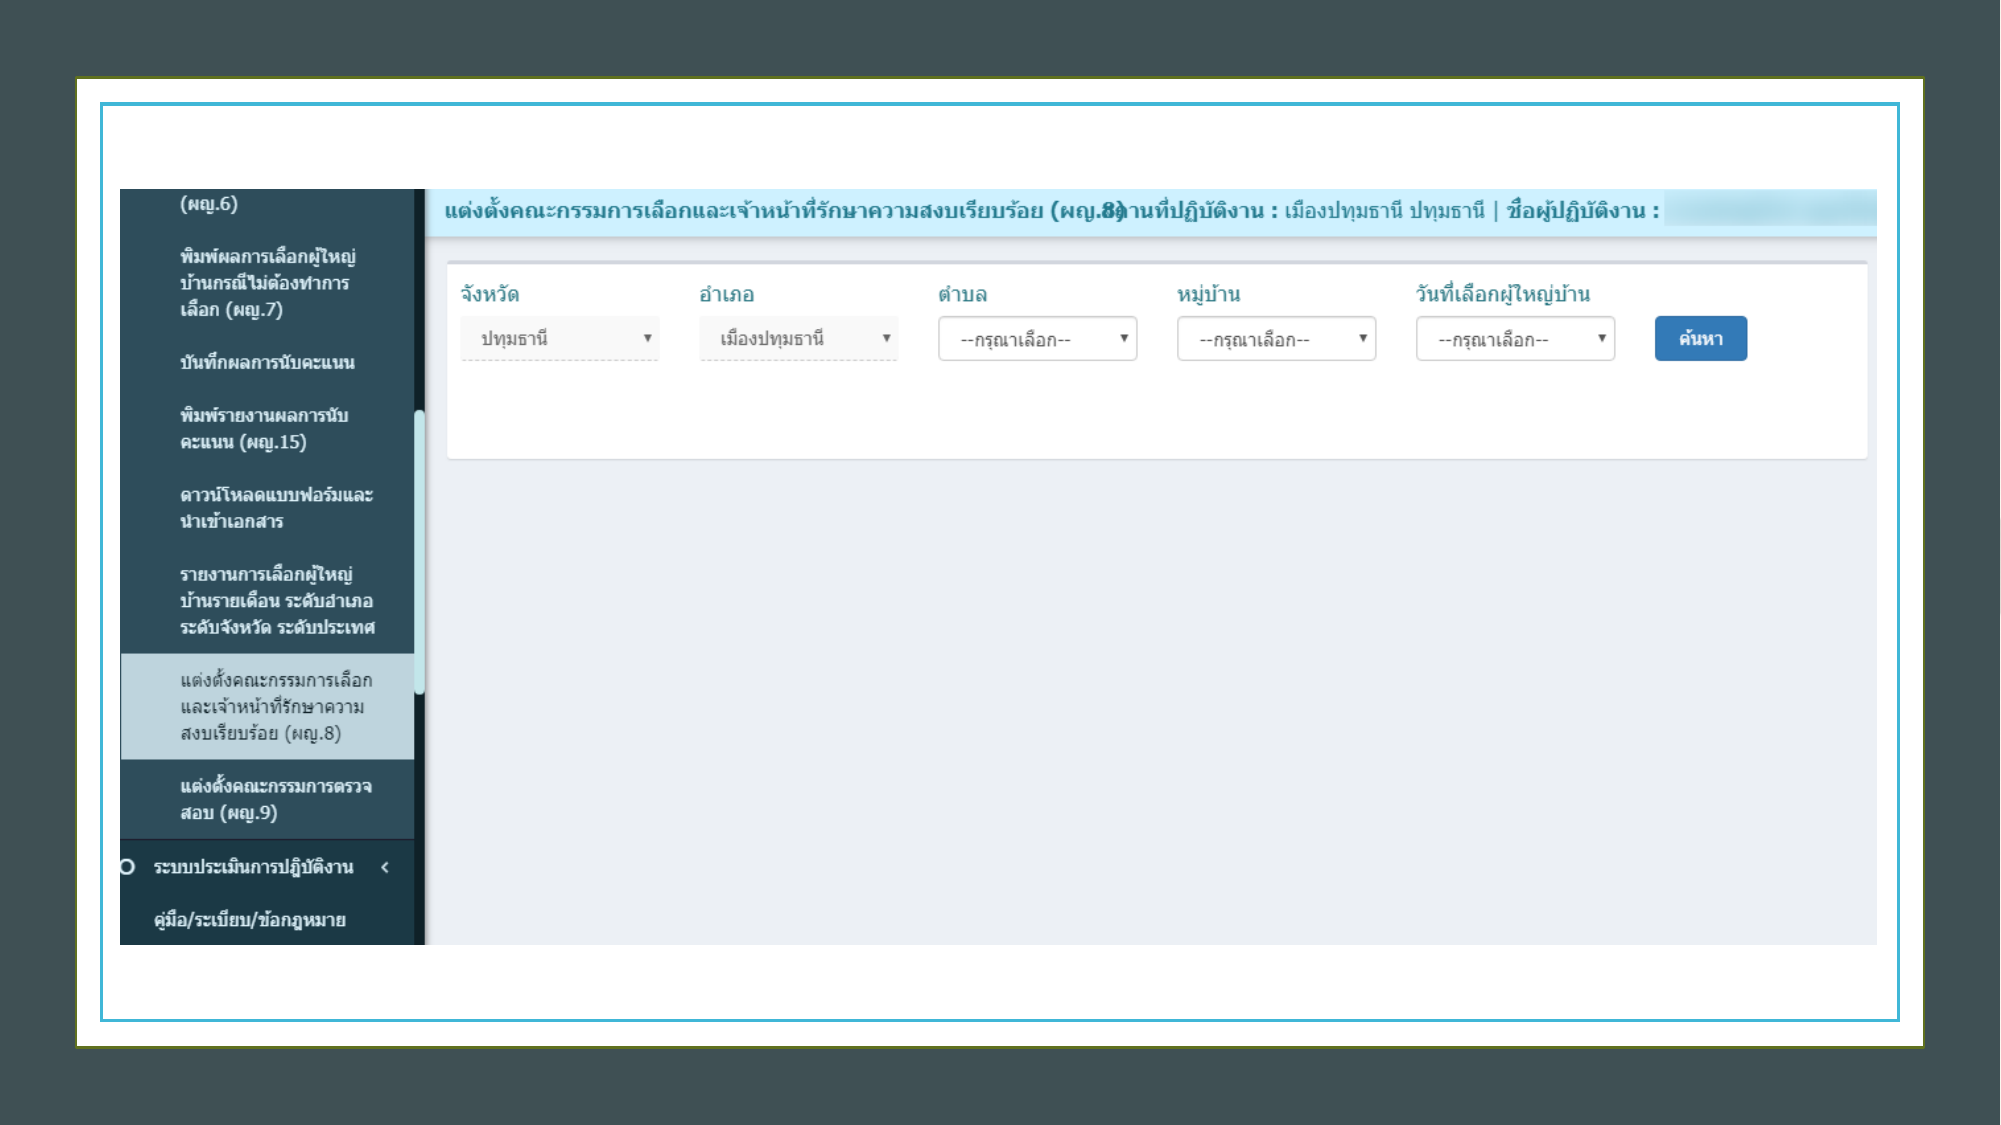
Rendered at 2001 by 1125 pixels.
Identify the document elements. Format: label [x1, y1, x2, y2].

picture [120, 189, 1877, 945]
text_box [0, 0, 2000, 1125]
